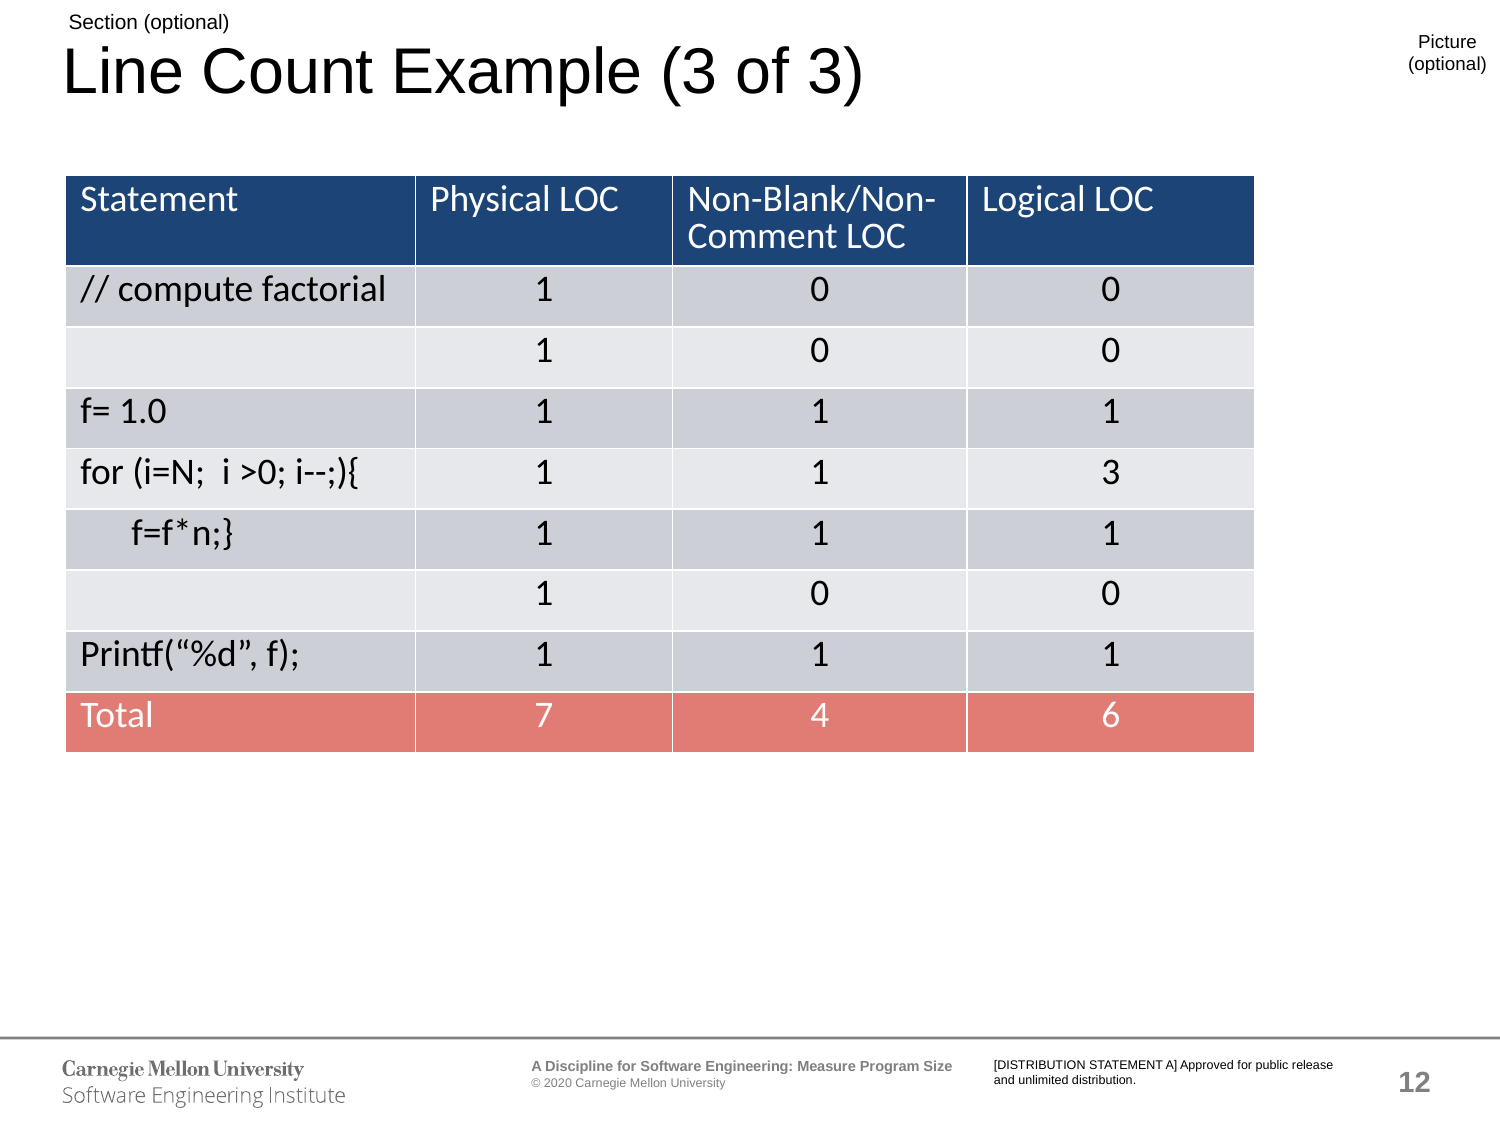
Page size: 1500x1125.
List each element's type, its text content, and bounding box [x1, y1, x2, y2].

table_cell Printf(“%d”, f); [66, 632, 415, 691]
table_cell 1 [968, 632, 1254, 691]
table_cell // compute factorial [66, 267, 415, 326]
table_cell 1 [416, 449, 672, 508]
table_cell 1 [968, 389, 1254, 448]
table_header Logical LOC [968, 176, 1254, 265]
table_cell 1 [416, 632, 672, 691]
table_cell 0 [673, 267, 966, 326]
table_cell 0 [673, 571, 966, 630]
table_cell 1 [416, 267, 672, 326]
table_cell 1 [416, 389, 672, 448]
table_cell [66, 571, 415, 630]
table_cell 1 [416, 328, 672, 387]
table_cell 6 [968, 693, 1254, 752]
table_cell 0 [673, 328, 966, 387]
table_cell 0 [968, 267, 1254, 326]
table_header Physical LOC [416, 176, 672, 265]
title Line Count Example (3 of 3) [62, 37, 1338, 182]
table_cell 1 [673, 389, 966, 448]
table_cell 0 [968, 328, 1254, 387]
table_header Non-Blank/Non-Comment LOC [673, 176, 966, 265]
table_cell 1 [673, 510, 966, 569]
table_cell 1 [673, 632, 966, 691]
table_cell 0 [968, 571, 1254, 630]
table_cell [66, 328, 415, 387]
table_cell f= 1.0 [66, 389, 415, 448]
table_cell 1 [416, 510, 672, 569]
table_cell 3 [968, 449, 1254, 508]
table_cell for (i=N; i >0; i--;){ [66, 449, 415, 508]
table_cell 1 [968, 510, 1254, 569]
table_cell 4 [673, 693, 966, 752]
table_cell Total [66, 693, 415, 752]
table_cell 7 [416, 693, 672, 752]
table_cell 1 [416, 571, 672, 630]
table_cell f=f*n;} [66, 510, 415, 569]
table_header Statement [66, 176, 415, 265]
table_cell 1 [673, 449, 966, 508]
